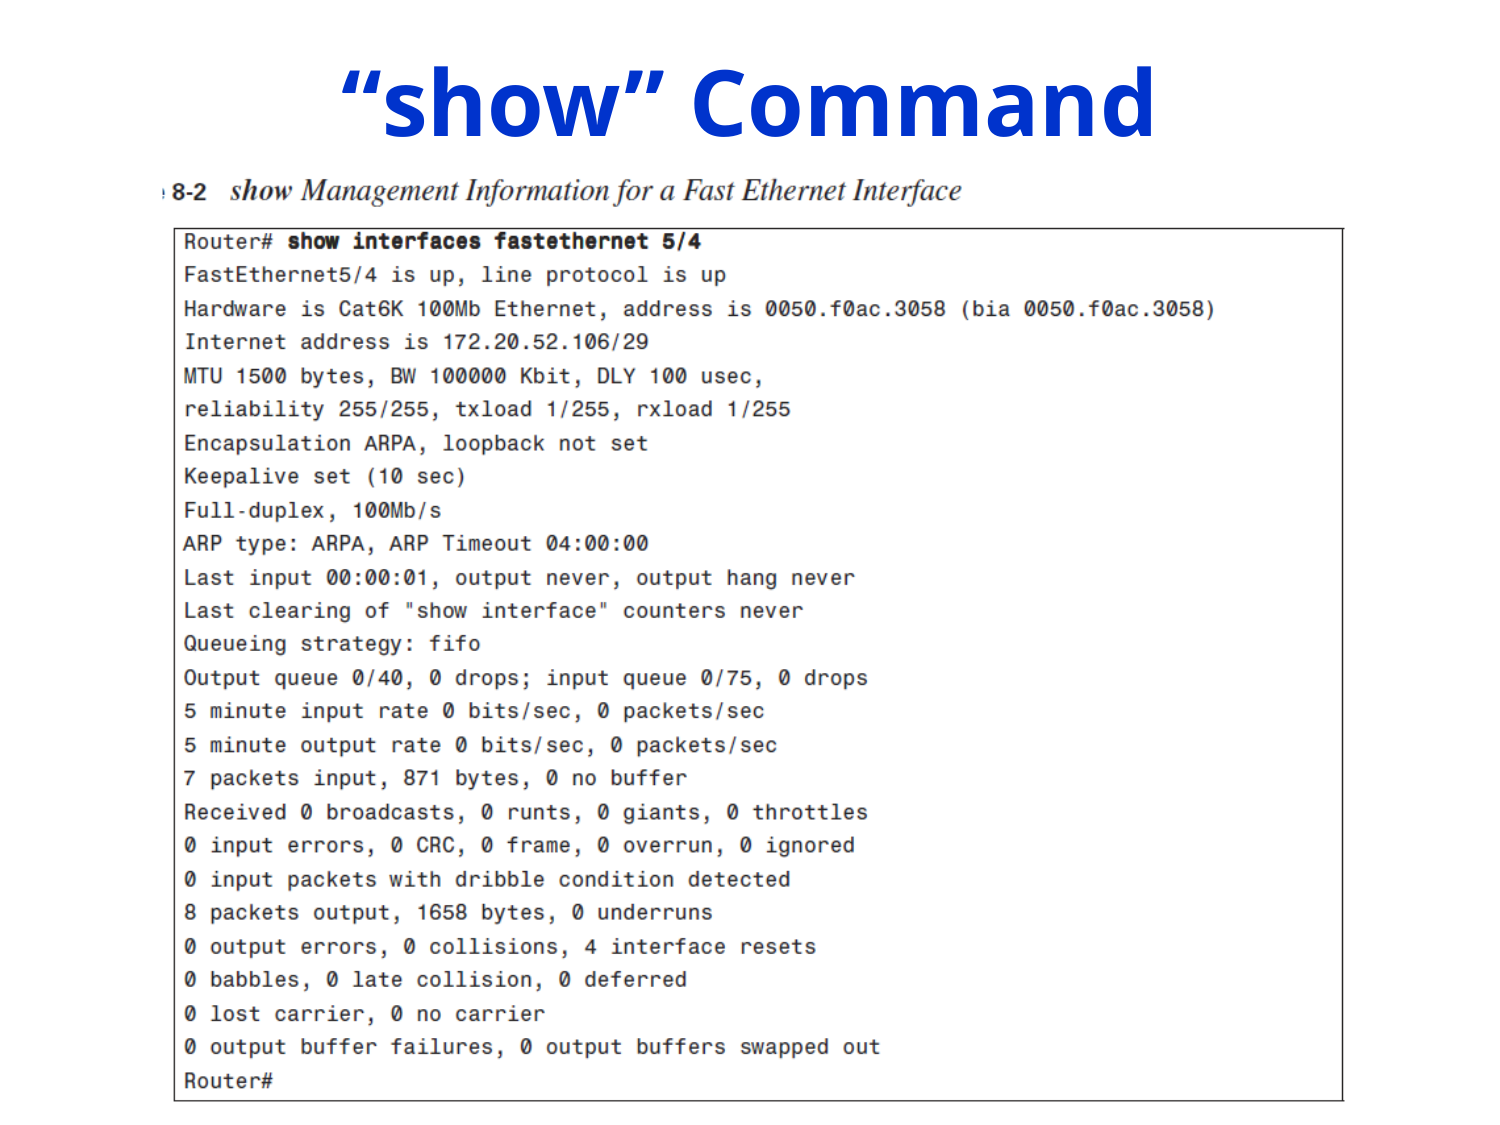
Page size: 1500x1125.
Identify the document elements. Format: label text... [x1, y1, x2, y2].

title “show” Command [0, 24, 1500, 175]
picture [162, 174, 1366, 1123]
